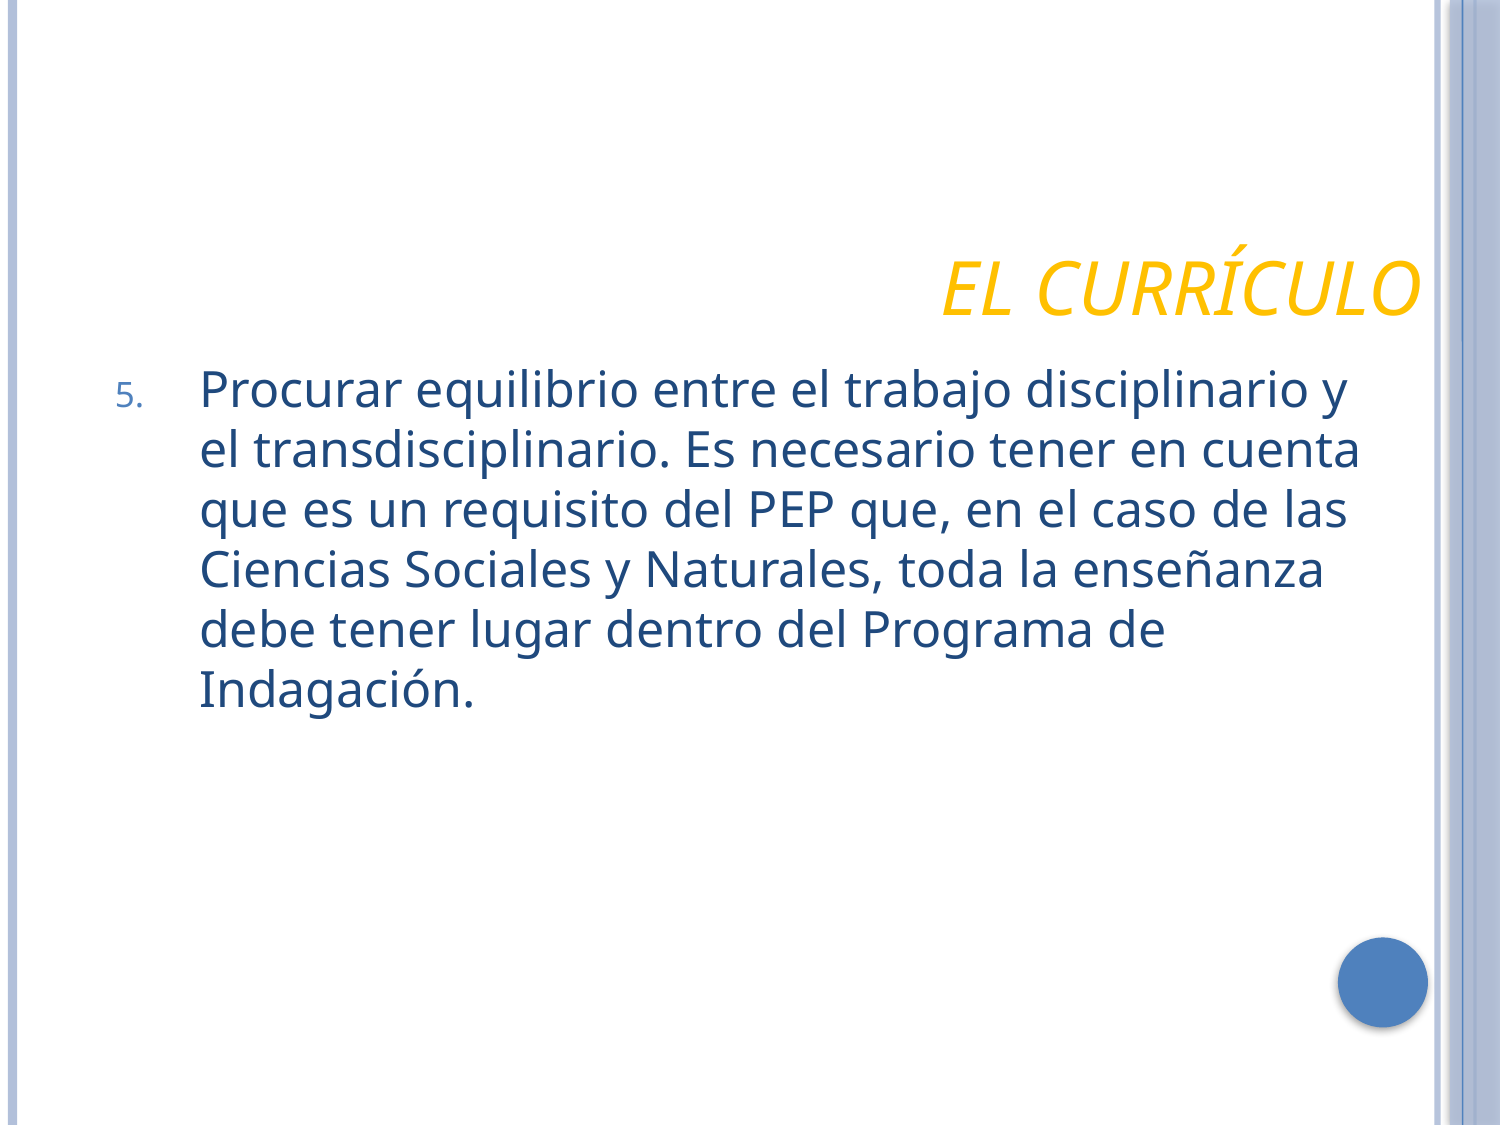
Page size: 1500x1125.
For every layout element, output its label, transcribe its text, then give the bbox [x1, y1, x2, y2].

list Procurar equilibrio entre el trabajo disciplinario y el transdisciplinario. Es necesario tener en cuenta que es un requisito del PEP que, en el caso de las Ciencias Sociales y Naturales, toda la enseñanza debe tener lugar dentro del Programa de Indagación. [99, 350, 1413, 1038]
title El Currículo [99, 87, 1438, 338]
